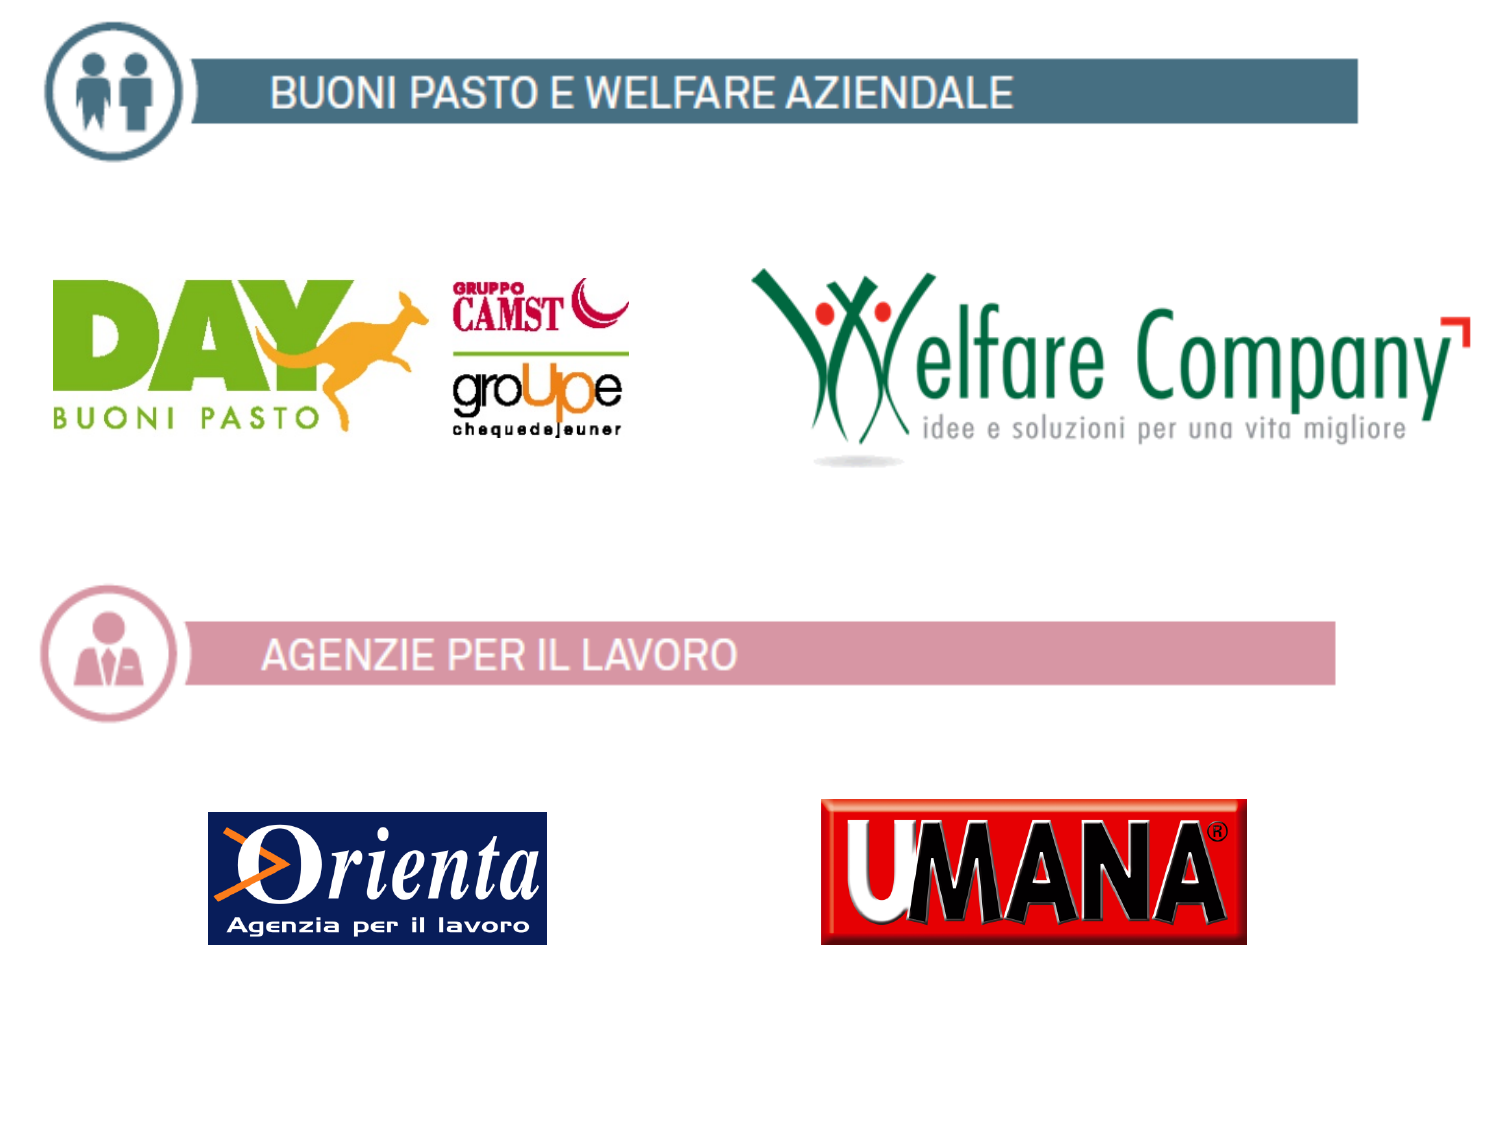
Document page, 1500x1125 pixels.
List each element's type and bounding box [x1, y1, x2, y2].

picture [749, 266, 1473, 471]
picture [52, 278, 629, 439]
picture [0, 0, 1399, 178]
picture [7, 550, 1377, 764]
picture [820, 799, 1247, 945]
picture [208, 812, 547, 946]
